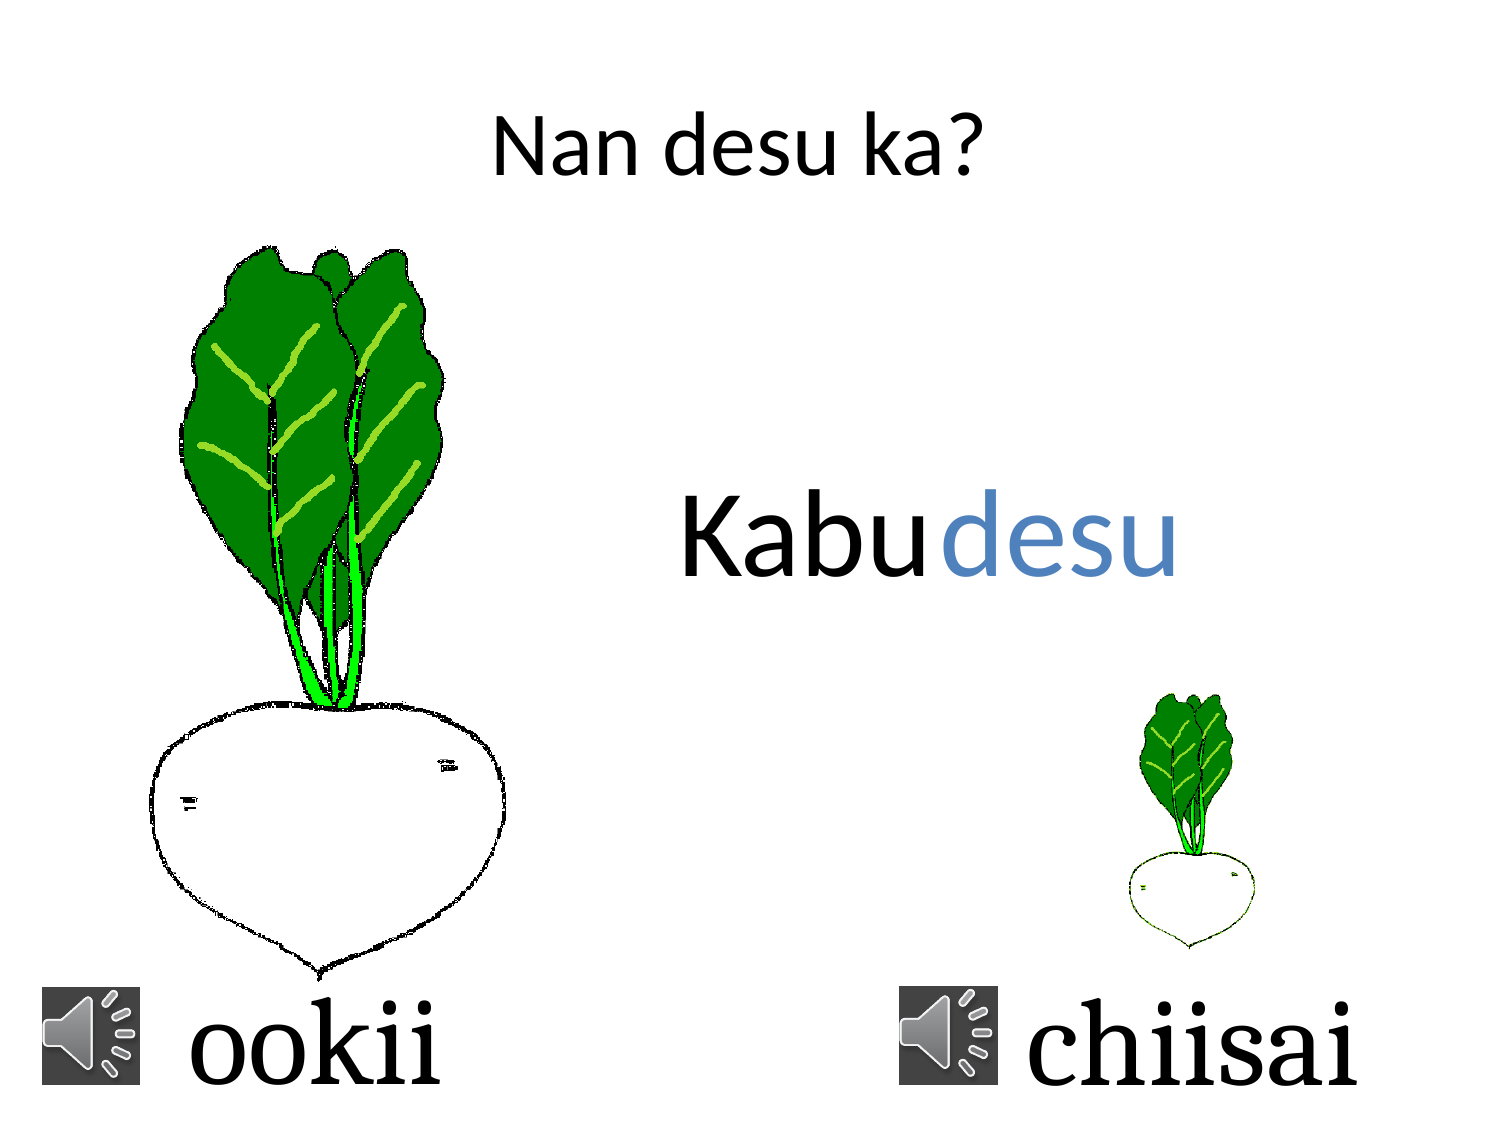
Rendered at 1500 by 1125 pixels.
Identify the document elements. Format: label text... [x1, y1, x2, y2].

text_box ookii [173, 995, 459, 1117]
picture [898, 985, 999, 1086]
text_box chiisai [1011, 953, 1376, 1118]
picture [41, 986, 142, 1087]
title Nan desu ka? [75, 45, 1425, 233]
picture [1124, 692, 1263, 952]
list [135, 243, 531, 987]
text_box desu [924, 444, 1280, 610]
text_box Kabu [663, 444, 924, 610]
